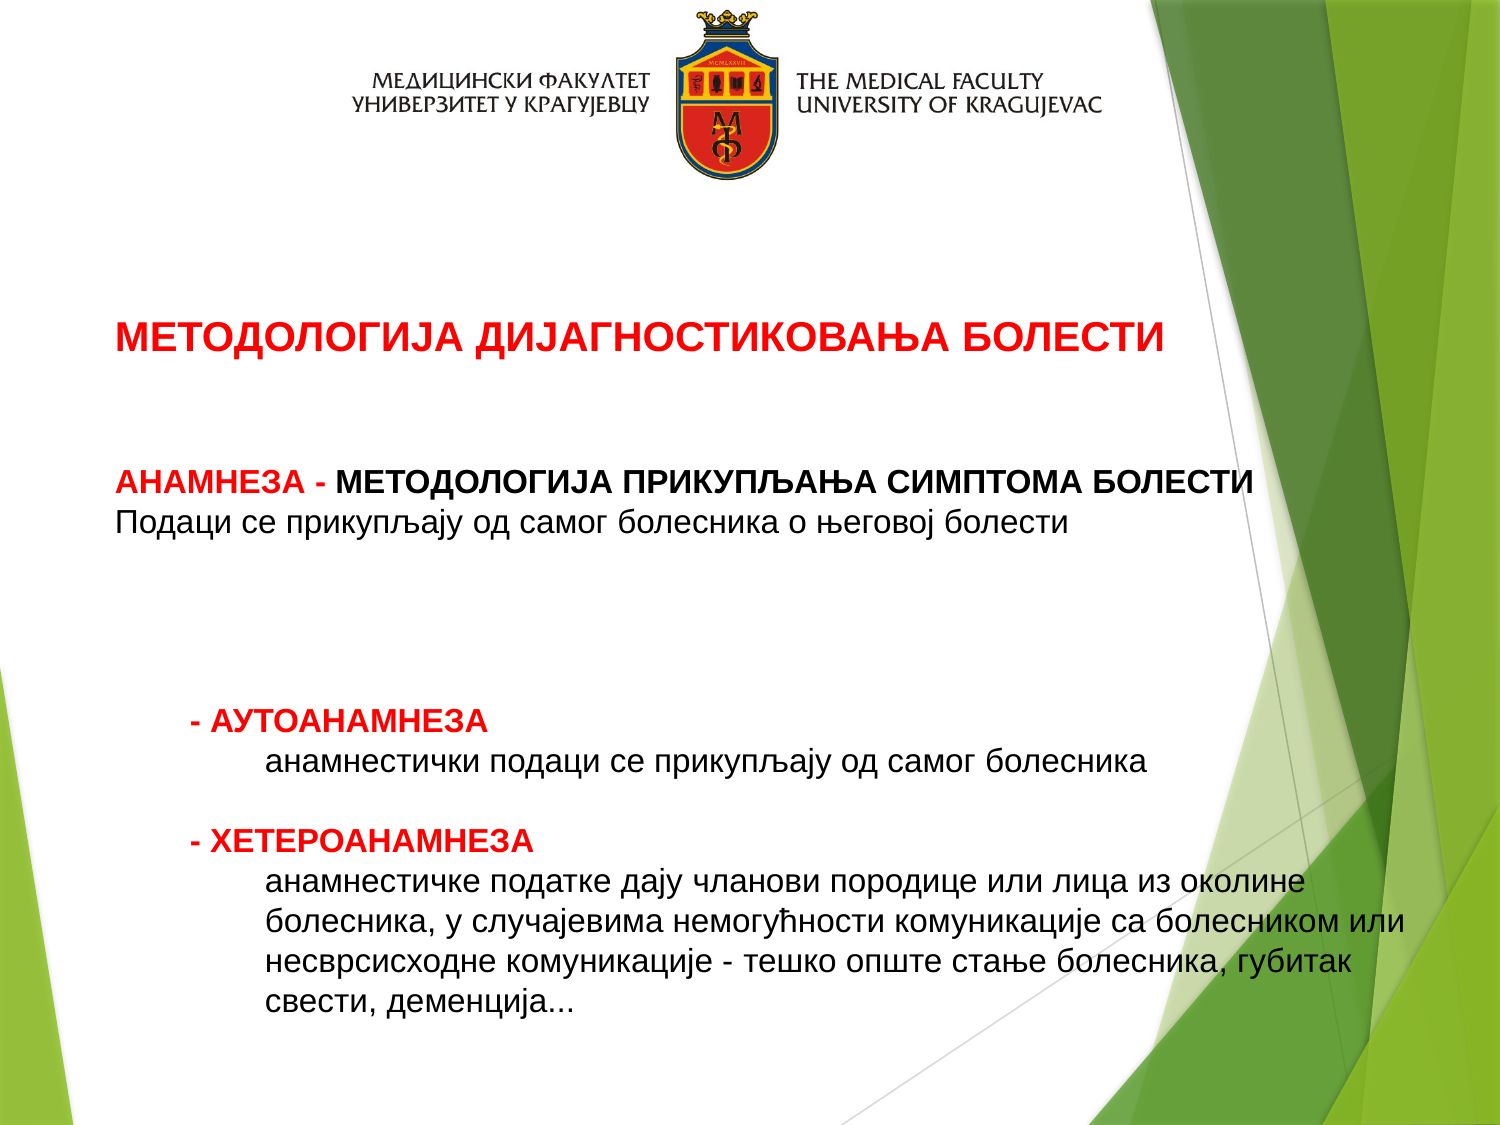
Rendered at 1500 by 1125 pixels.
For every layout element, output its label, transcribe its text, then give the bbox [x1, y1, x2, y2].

text_box МЕТОДОЛОГИЈА ДИЈАГНОСТИКОВАЊА БОЛЕСТИ АНАМНЕЗА - МЕТОДОЛОГИЈА ПРИКУПЉАЊА СИМПТОМА БОЛЕСТИ Подаци се прикупљају од самог болесника о његовој болести - АУТОАНАМНЕЗА анамнестички подаци се прикупљају од самог болесника - ХЕТЕРОАНАМНЕЗА анамнестичке податке дају чланови породице или лица из околине болесника, у случајевима немогућности комуникације са болесником или несврсисходне комуникације - тешко опште стање болесника, губитак свести, деменција... [100, 302, 1437, 1027]
picture [328, 0, 1125, 191]
